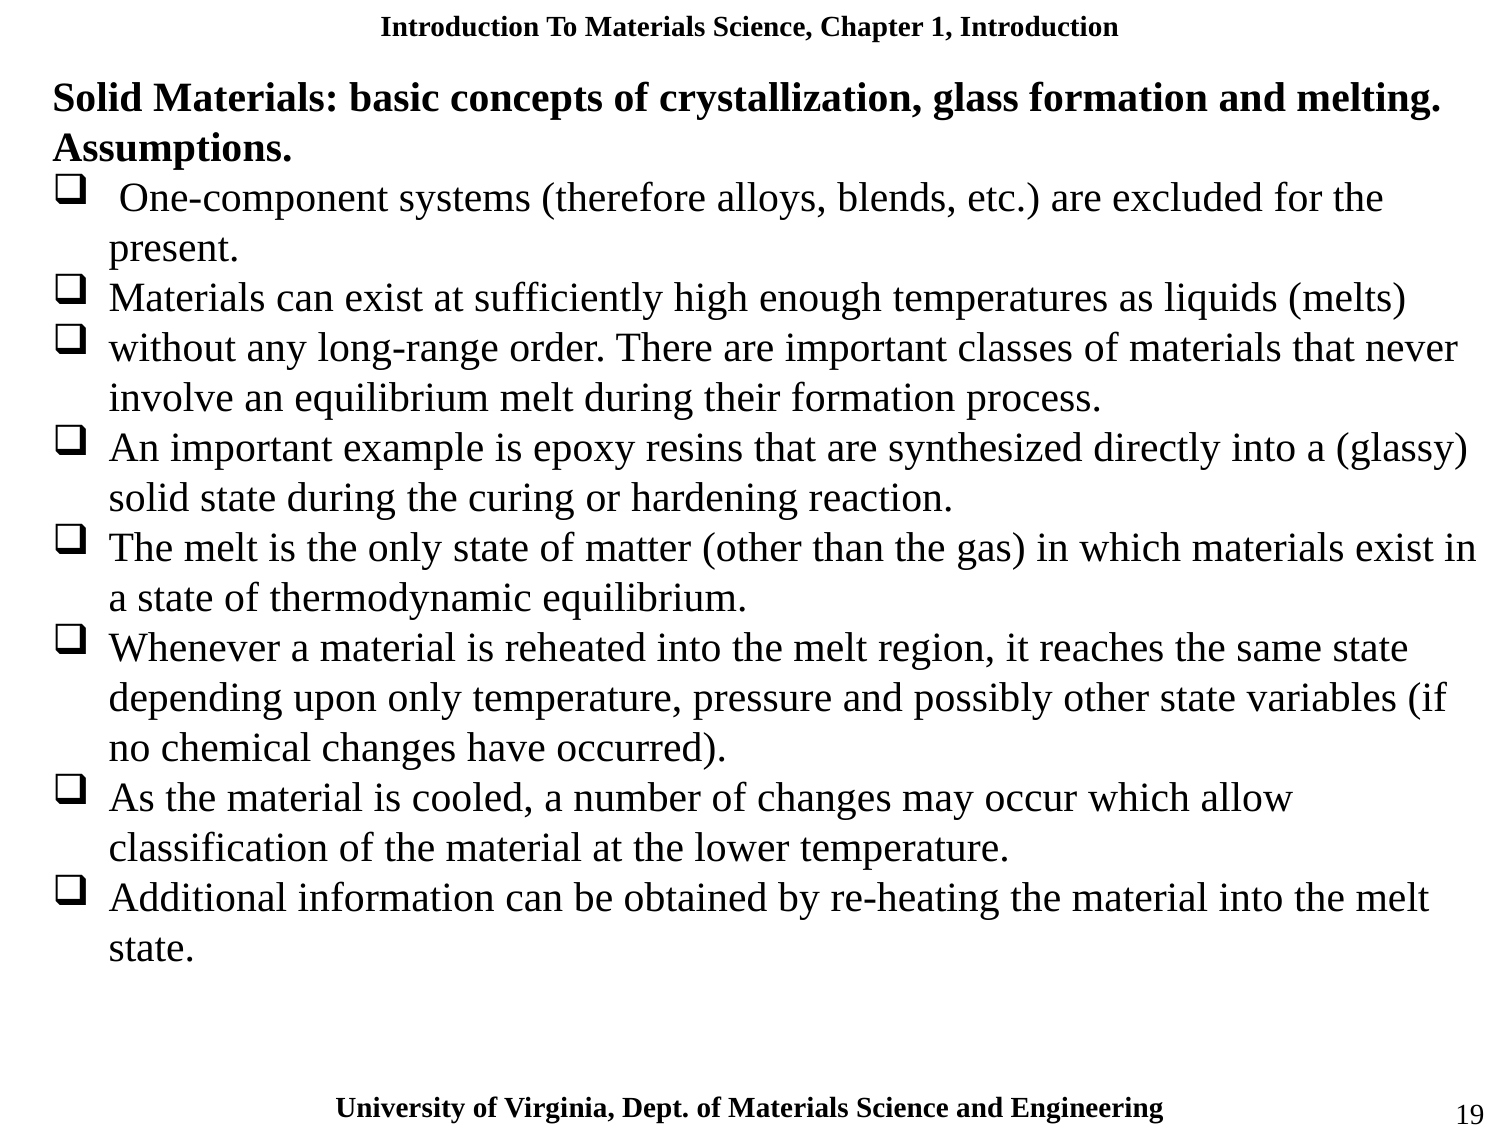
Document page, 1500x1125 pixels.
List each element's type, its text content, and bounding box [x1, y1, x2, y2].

slide_number 19 [1420, 1087, 1500, 1125]
text_box Solid Materials: basic concepts of crystallization, glass formation and melting. Assumptions. One-component systems (therefore alloys, blends, etc.) are excluded for the present. Materials can exist at sufficiently high enough temperatures as liquids (melts) without any long-range order. There are important classes of materials that never involve an equilibrium melt during their formation process. An important example is epoxy resins that are synthesized directly into a (glassy) solid state during the curing or hardening reaction. The melt is the only state of matter (other than the gas) in which materials exist in a state of thermodynamic equilibrium. Whenever a material is reheated into the melt region, it reaches the same state depending upon only temperature, pressure and possibly other state variables (if no chemical changes have occurred). As the material is cooled, a number of changes may occur which allow classification of the material at the lower temperature. Additional information can be obtained by re-heating the material into the melt state. [37, 62, 1500, 978]
